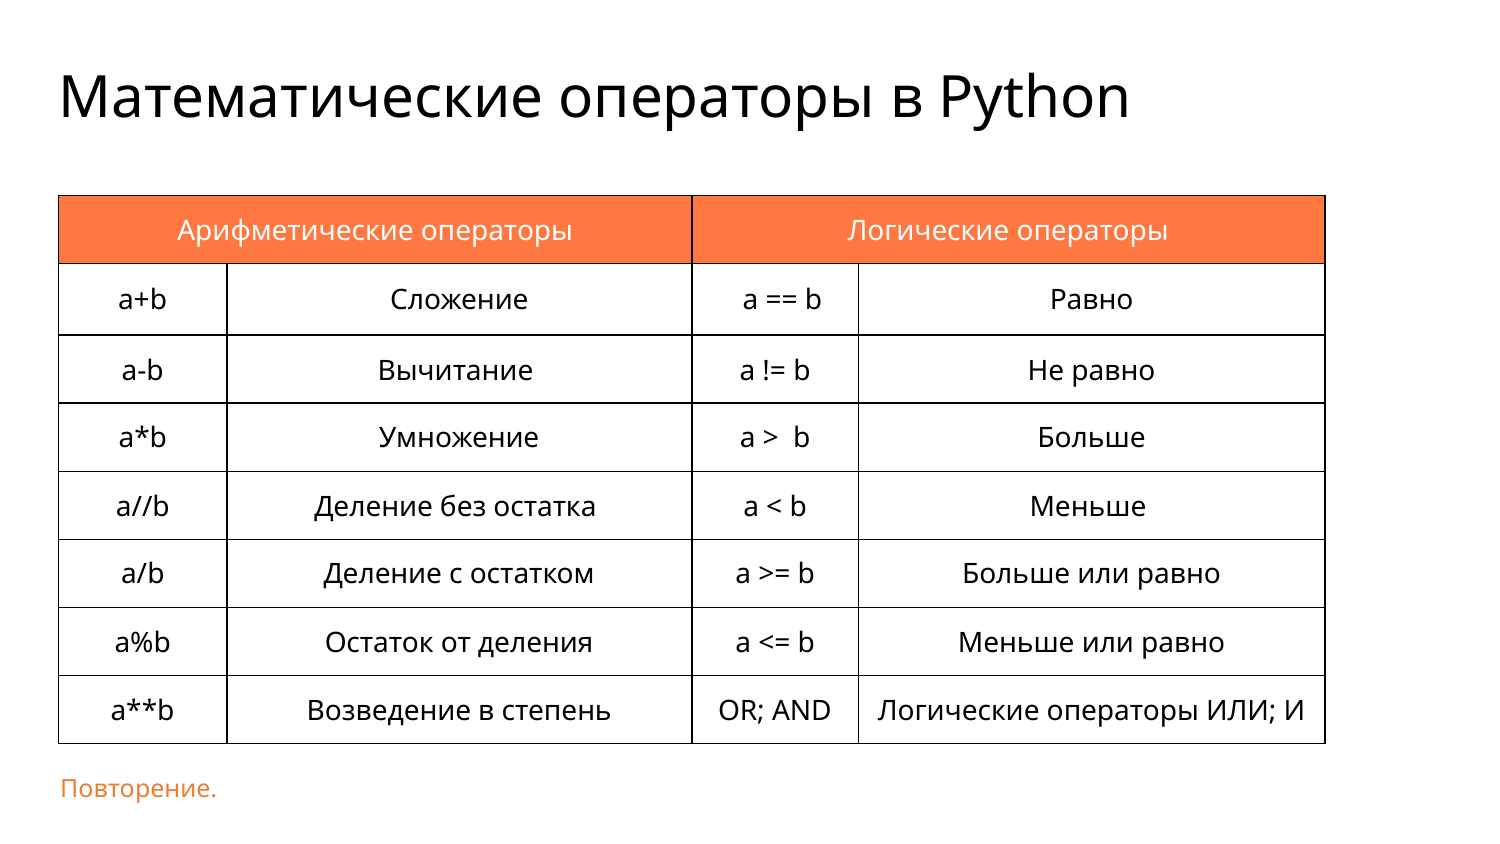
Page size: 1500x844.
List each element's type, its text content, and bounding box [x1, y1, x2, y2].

table_cell a%b [59, 608, 226, 675]
table_cell Cложение [228, 264, 691, 334]
table_cell OR; AND [693, 676, 858, 743]
table_cell a <= b [693, 608, 858, 675]
table_cell Не равно [859, 336, 1324, 402]
table_cell Логические операторы ИЛИ; И [859, 676, 1324, 743]
table_cell Деление без остатка [228, 472, 691, 539]
table_cell a/b [59, 540, 226, 607]
table_cell a*b [59, 404, 226, 471]
table_cell a == b [693, 264, 858, 334]
table_header Логические операторы [693, 196, 1324, 263]
table_cell a**b [59, 676, 226, 743]
table_cell Меньше или равно [859, 608, 1324, 675]
table_cell Деление с остатком [228, 540, 691, 607]
table_header Арифметические операторы [59, 196, 691, 263]
table_cell Больше или равно [859, 540, 1324, 607]
table_cell a//b [59, 472, 226, 539]
table_cell Равно [859, 264, 1324, 334]
table_cell Больше [859, 404, 1324, 471]
table_cell a > b [693, 404, 858, 471]
table_cell Остаток от деления [228, 608, 691, 675]
text_box Математические операторы в Python [59, 59, 1444, 195]
table_cell Возведение в степень [228, 676, 691, 743]
table_cell Меньше [859, 472, 1324, 539]
table_cell a != b [693, 336, 858, 402]
subtitle Повторение. [60, 767, 1233, 813]
table_cell a-b [59, 336, 226, 402]
table_cell Умножение [228, 404, 691, 471]
table_cell a < b [693, 472, 858, 539]
table_cell Вычитание [228, 336, 691, 402]
table_cell a+b [59, 264, 226, 334]
table_cell a >= b [693, 540, 858, 607]
